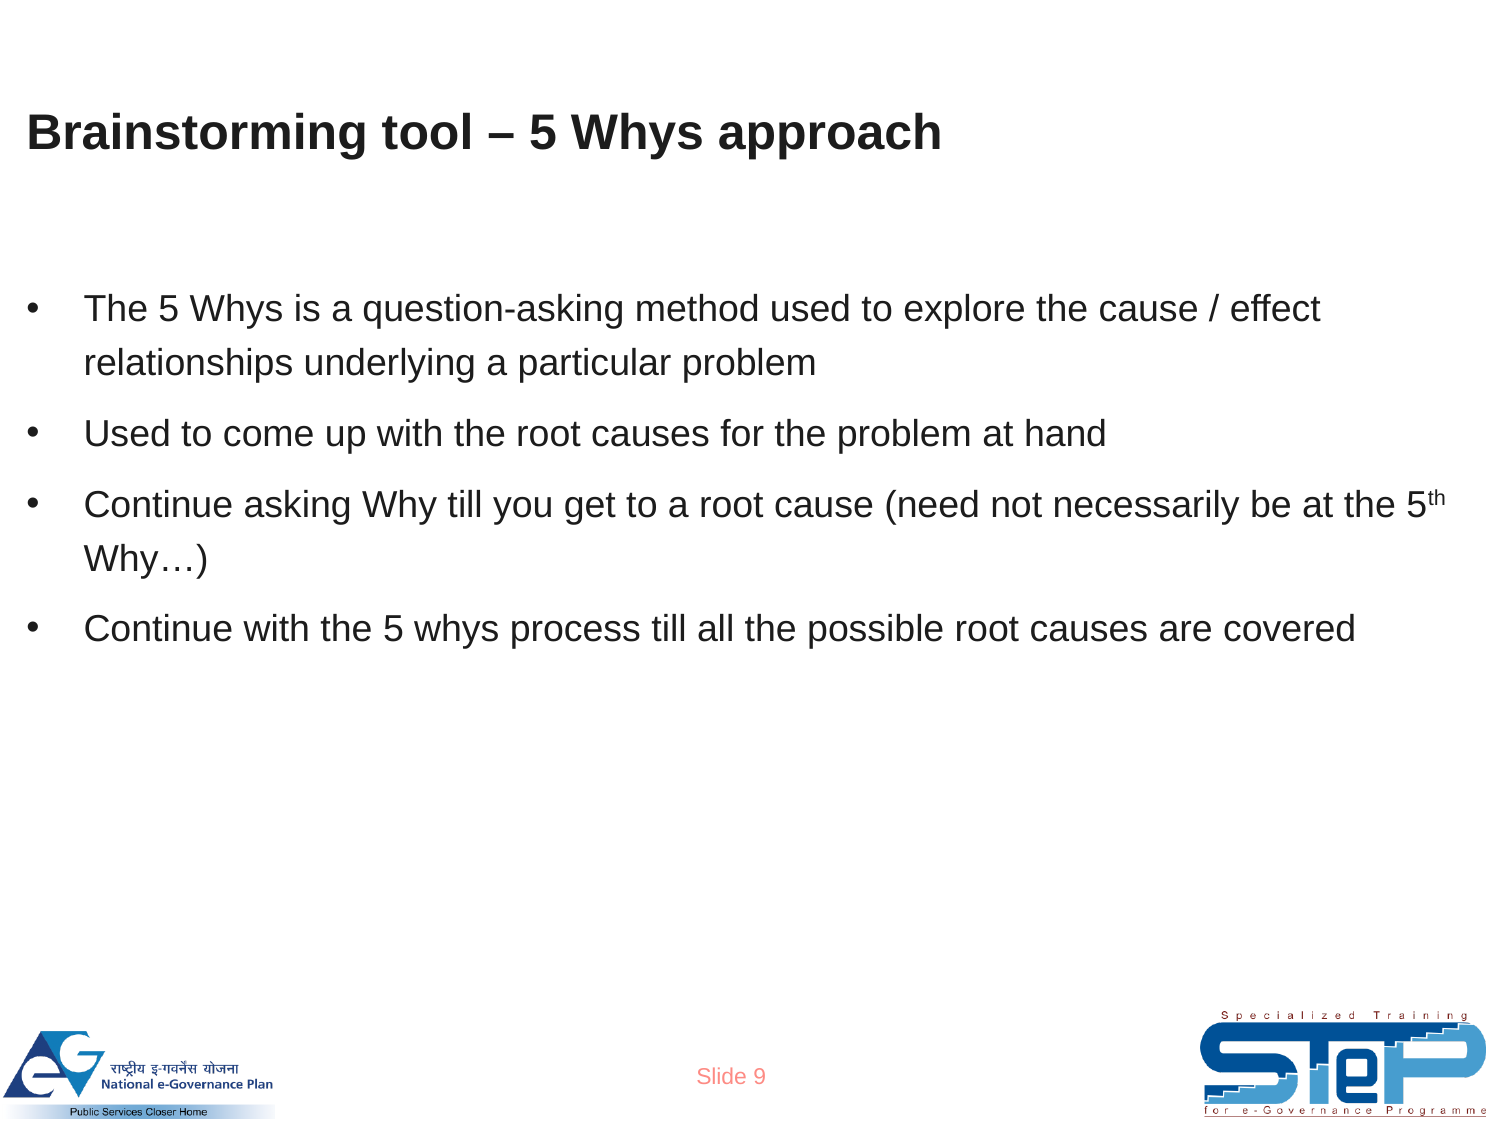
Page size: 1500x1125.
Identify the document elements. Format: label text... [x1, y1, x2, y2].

title Brainstorming tool – 5 Whys approach [26, 99, 1472, 224]
picture [1200, 1011, 1486, 1117]
picture [2, 1031, 275, 1119]
list The 5 Whys is a question-asking method used to explore the cause / effect relationships underlying a particular problem Used to come up with the root causes for the problem at hand Continue asking Why till you get to a root cause (need not necessarily be at the 5th Why…) Continue with the 5 whys process till all the possible root causes are covered [26, 275, 1474, 1075]
